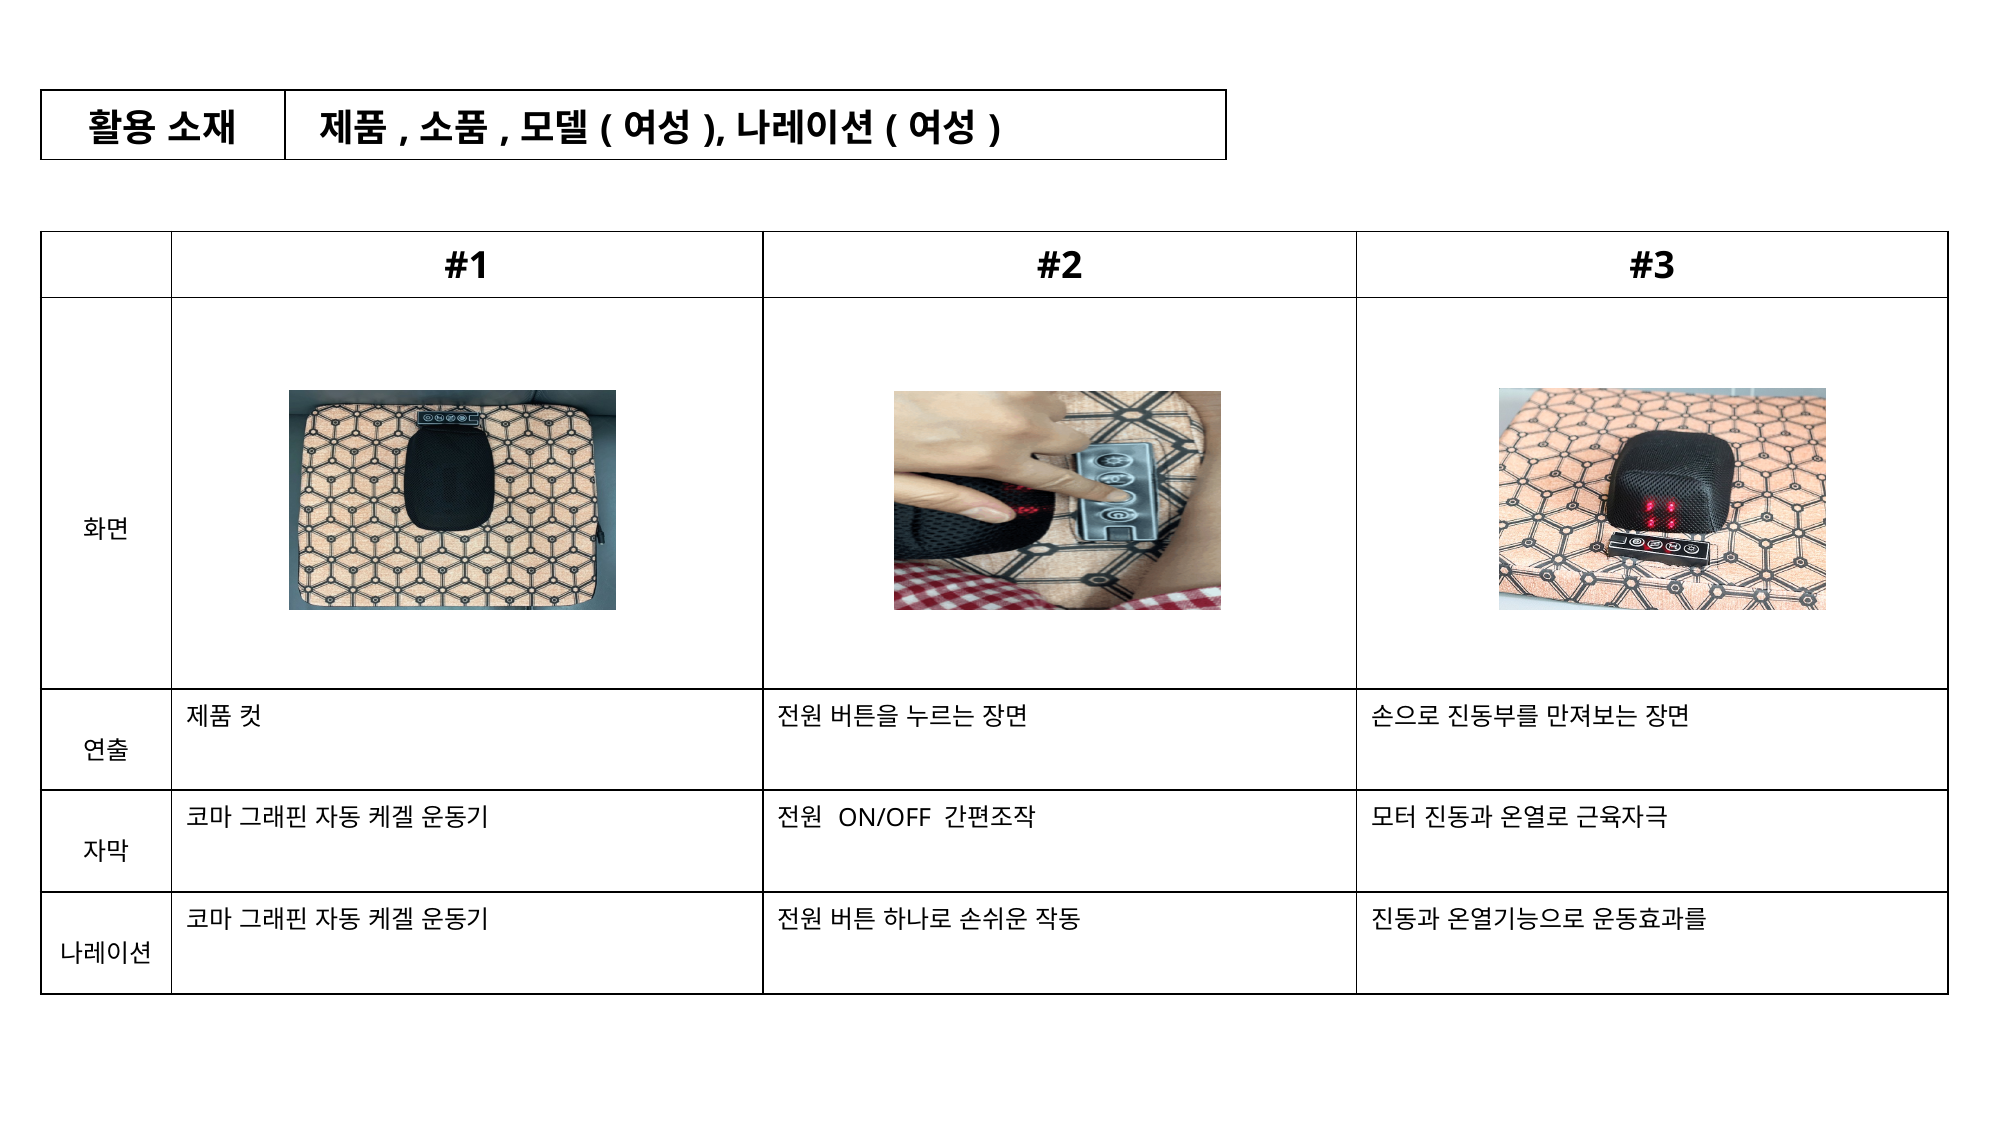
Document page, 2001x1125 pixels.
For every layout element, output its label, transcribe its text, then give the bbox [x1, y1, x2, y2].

picture [289, 390, 616, 610]
table_cell 자막 [42, 791, 171, 891]
picture [894, 391, 1221, 610]
table_cell 전원 버튼을 누르는 장면 [764, 690, 1356, 789]
table_header #1 [172, 232, 762, 297]
table_cell 손으로 진동부를 만져보는 장면 [1357, 690, 1947, 789]
table_cell 모터 진동과 온열로 근육자극 [1357, 791, 1947, 891]
table_cell [1357, 298, 1947, 688]
table_header 제품,소품,모델(여성),나레이션(여성) [286, 91, 1225, 159]
table_header [42, 232, 171, 297]
table_cell 전원 ON/OFF 간편조작 [764, 791, 1356, 891]
table_cell 나레이션 [42, 893, 171, 993]
picture [1499, 388, 1826, 610]
table_cell [172, 298, 762, 688]
table_cell 코마 그래핀 자동 케겔 운동기 [172, 791, 762, 891]
table_cell 제품 컷 [172, 690, 762, 789]
table_cell 화면 [42, 298, 171, 688]
table_cell 전원 버튼 하나로 손쉬운 작동 [764, 893, 1356, 993]
table_cell 코마 그래핀 자동 케겔 운동기 [172, 893, 762, 993]
table_header #3 [1357, 232, 1947, 297]
table_cell [764, 298, 1356, 688]
table_cell 연출 [42, 690, 171, 789]
table_header 활용 소재 [42, 91, 284, 159]
table_header #2 [764, 232, 1356, 297]
table_cell 진동과 온열기능으로 운동효과를 [1357, 893, 1947, 993]
